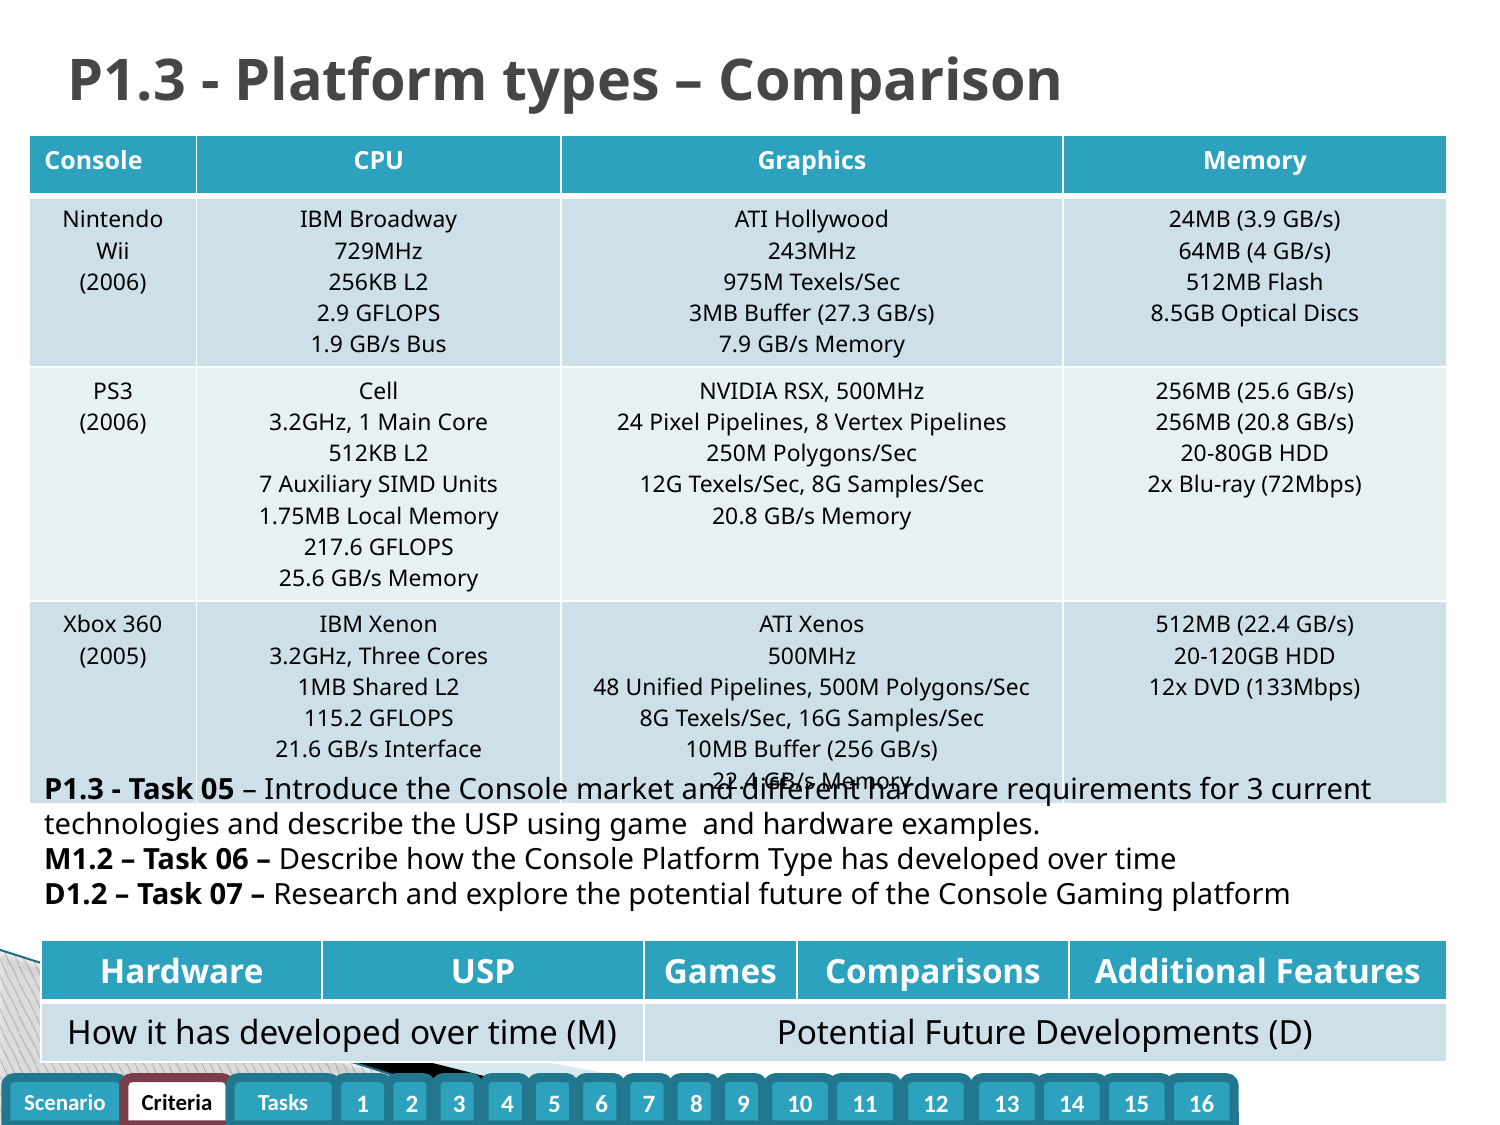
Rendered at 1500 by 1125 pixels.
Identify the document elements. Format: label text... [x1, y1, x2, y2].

table_cell How it has developed over time (M) [42, 1004, 643, 1061]
table_cell IBM Broadway 729MHz 256KB L2 2.9 GFLOPS 1.9 GB/s Bus [197, 199, 560, 366]
table_cell Potential Future Developments (D) [645, 1004, 1446, 1061]
table_header USP [323, 941, 643, 999]
table_cell ATI Hollywood 243MHz 975M Texels/Sec 3MB Buffer (27.3 GB/s) 7.9 GB/s Memory [562, 199, 1062, 366]
table_cell Nintendo Wii (2006) [30, 199, 196, 366]
table_cell PS3 (2006) [30, 368, 196, 600]
table_cell Cell 3.2GHz, 1 Main Core 512KB L2 7 Auxiliary SIMD Units 1.75MB Local Memory 217.6 GFLOPS 25.6 GB/s Memory [197, 368, 560, 600]
table_cell ATI Xenos 500MHz 48 Unified Pipelines, 500M Polygons/Sec 8G Texels/Sec, 16G Samples/Sec 10MB Buffer (256 GB/s) 22.4 GB/s Memory [562, 602, 1062, 763]
table_header Games [645, 941, 796, 999]
table_header CPU [197, 136, 560, 193]
table_cell 512MB (22.4 GB/s) 20-120GB HDD 12x DVD (133Mbps) [1064, 602, 1446, 763]
table_cell 24MB (3.9 GB/s) 64MB (4 GB/s) 512MB Flash 8.5GB Optical Discs [1064, 199, 1446, 366]
table_header Memory [1064, 136, 1446, 193]
table_header Graphics [562, 136, 1062, 193]
table_cell IBM Xenon 3.2GHz, Three Cores 1MB Shared L2 115.2 GFLOPS 21.6 GB/s Interface [197, 602, 560, 763]
table_cell 256MB (25.6 GB/s) 256MB (20.8 GB/s) 20-80GB HDD 2x Blu-ray (72Mbps) [1064, 368, 1446, 600]
table_cell Xbox 360 (2005) [30, 602, 196, 763]
table_header Comparisons [798, 941, 1068, 999]
table_header Hardware [42, 941, 321, 999]
table_header Console [30, 136, 196, 193]
text_box P1.3 - Platform types – Comparison [53, 30, 1471, 126]
table_header Additional Features [1070, 941, 1446, 999]
text_box P1.3 - Task 05 – Introduce the Console market and different hardware requirements for 3 current technologies and describe the USP using game and hardware examples. M1.2 – Task 06 – Describe how the Console Platform Type has developed over time D1.2 – Task 07 – Research and explore the potential future of the Console Gaming platform [29, 763, 1471, 918]
table_cell NVIDIA RSX, 500MHz 24 Pixel Pipelines, 8 Vertex Pipelines 250M Polygons/Sec 12G Texels/Sec, 8G Samples/Sec 20.8 GB/s Memory [562, 368, 1062, 600]
